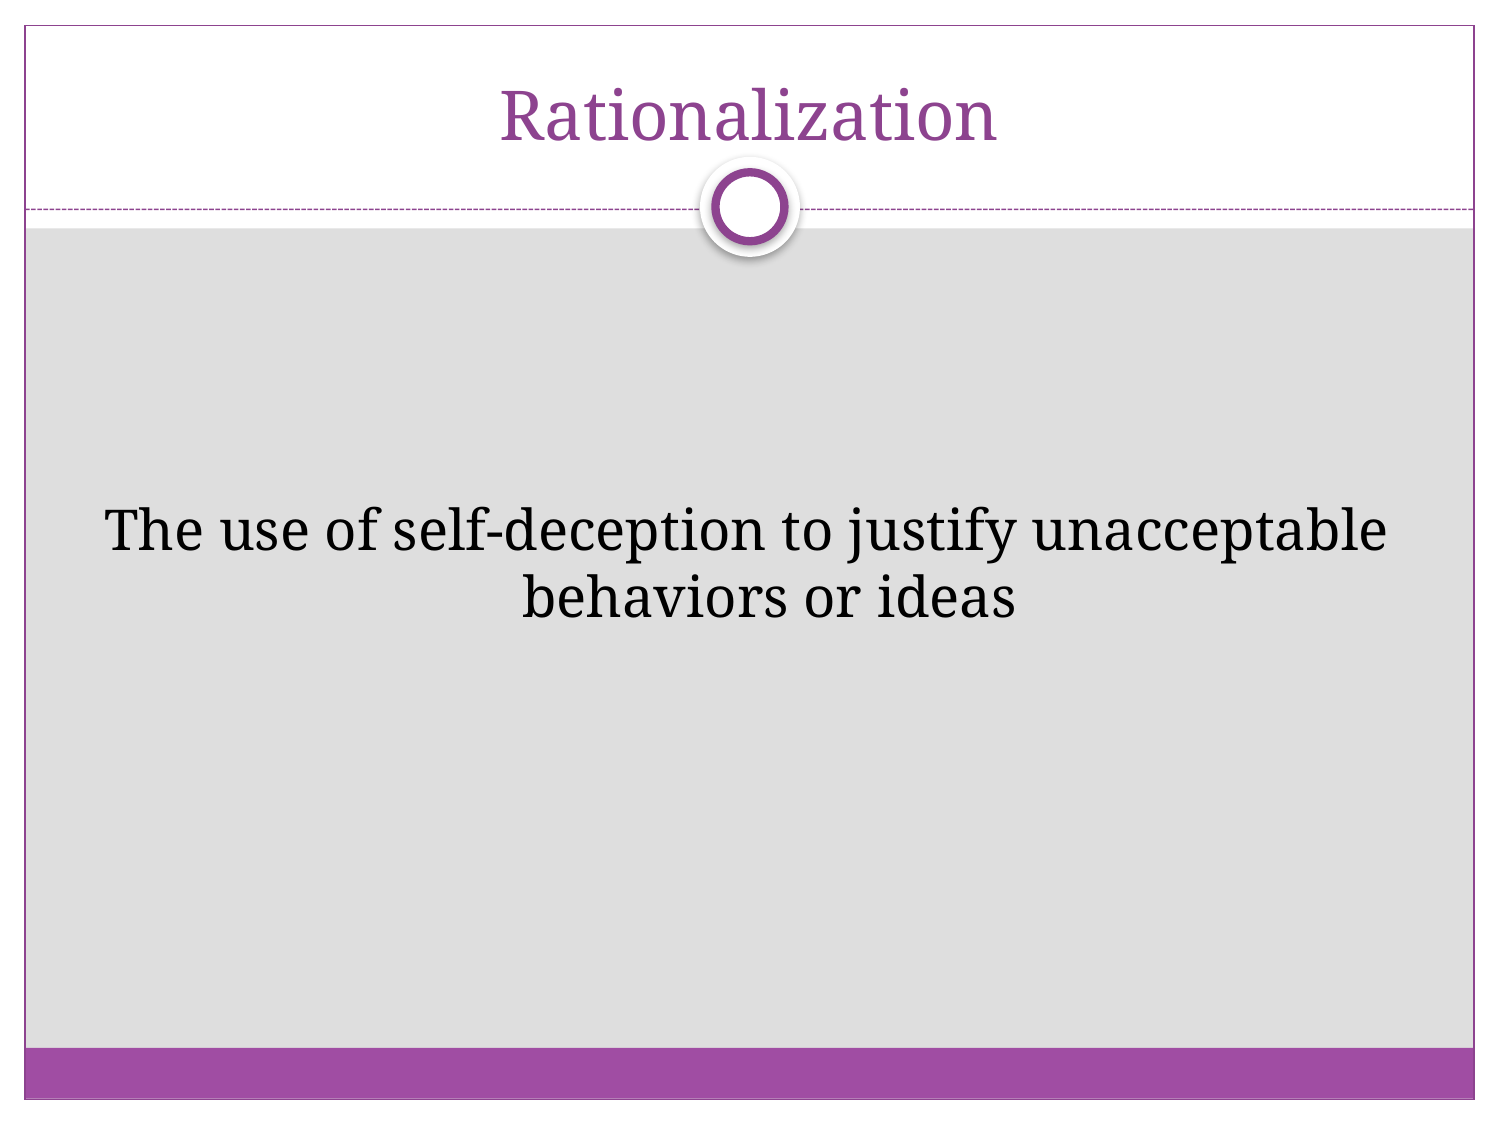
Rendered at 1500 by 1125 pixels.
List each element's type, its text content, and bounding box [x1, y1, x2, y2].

title Rationalization [49, 37, 1450, 162]
list The use of self-deception to justify unacceptable behaviors or ideas [49, 250, 1445, 1001]
